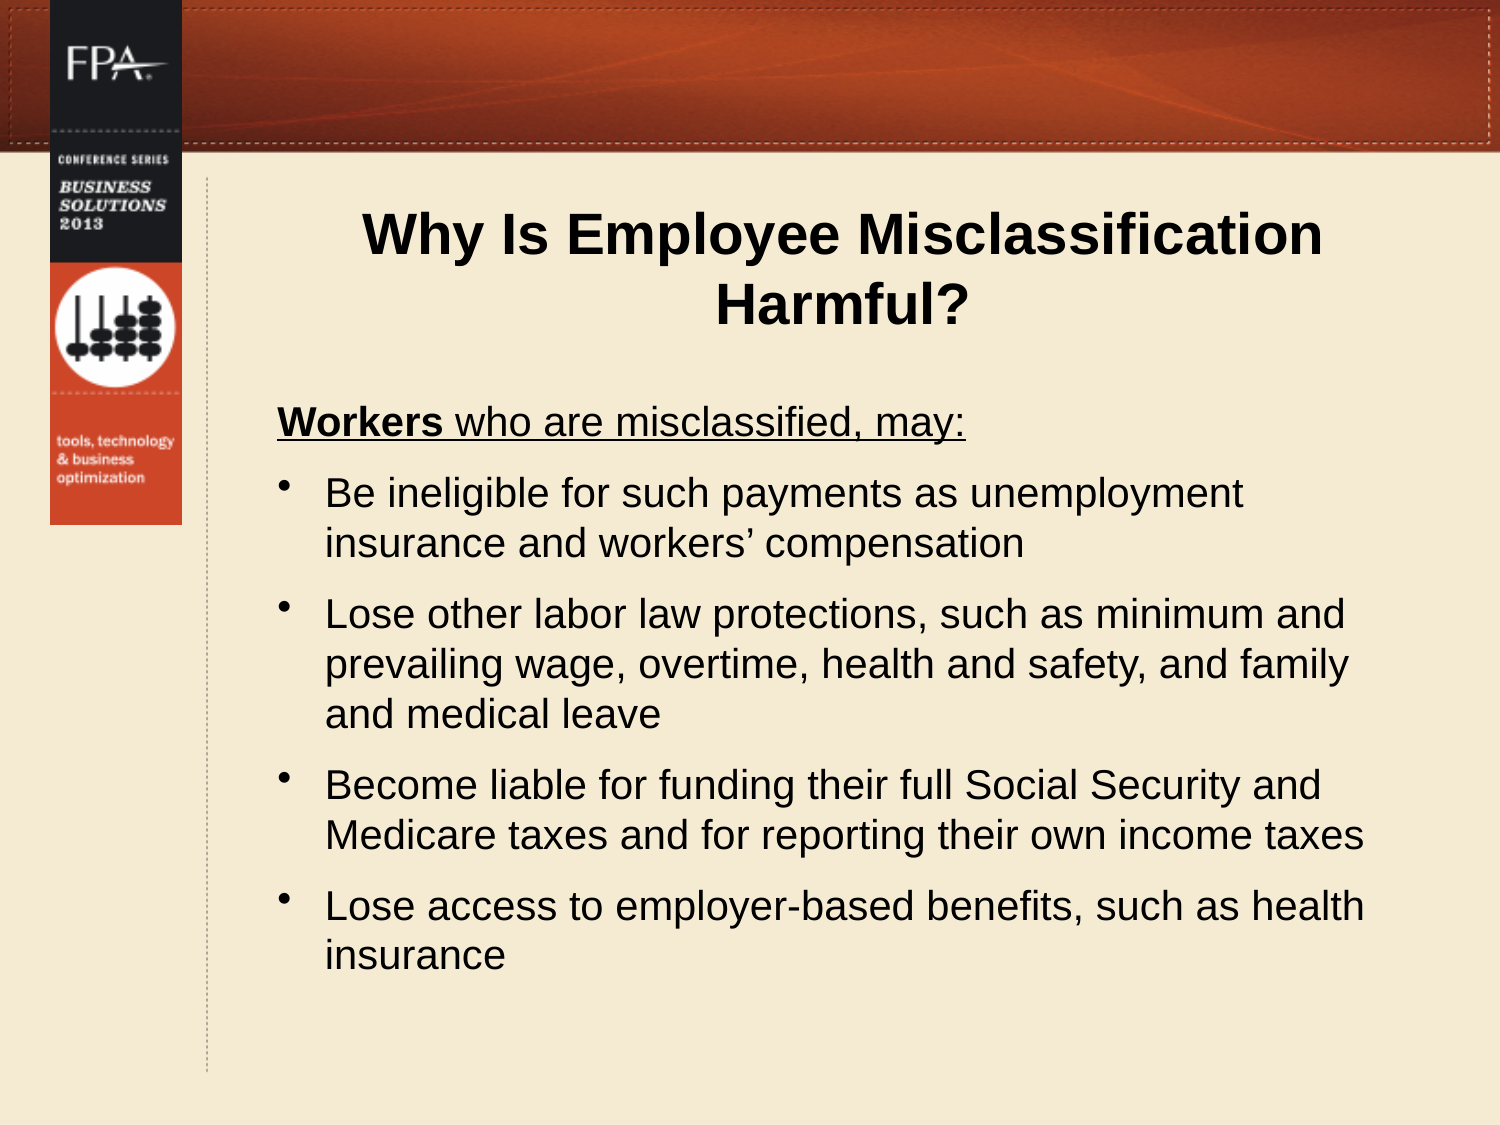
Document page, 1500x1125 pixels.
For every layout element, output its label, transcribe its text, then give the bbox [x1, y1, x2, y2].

picture [0, 0, 1500, 1125]
text_box Workers who are misclassified, may: Be ineligible for such payments as unemployment insurance and workers’ compensation Lose other labor law protections, such as minimum and prevailing wage, overtime, health and safety, and family and medical leave Become liable for funding their full Social Security and Medicare taxes and for reporting their own income taxes Lose access to employer-based benefits, such as health insurance [262, 387, 1388, 986]
title Why Is Employee Misclassification Harmful? [224, 164, 1463, 368]
